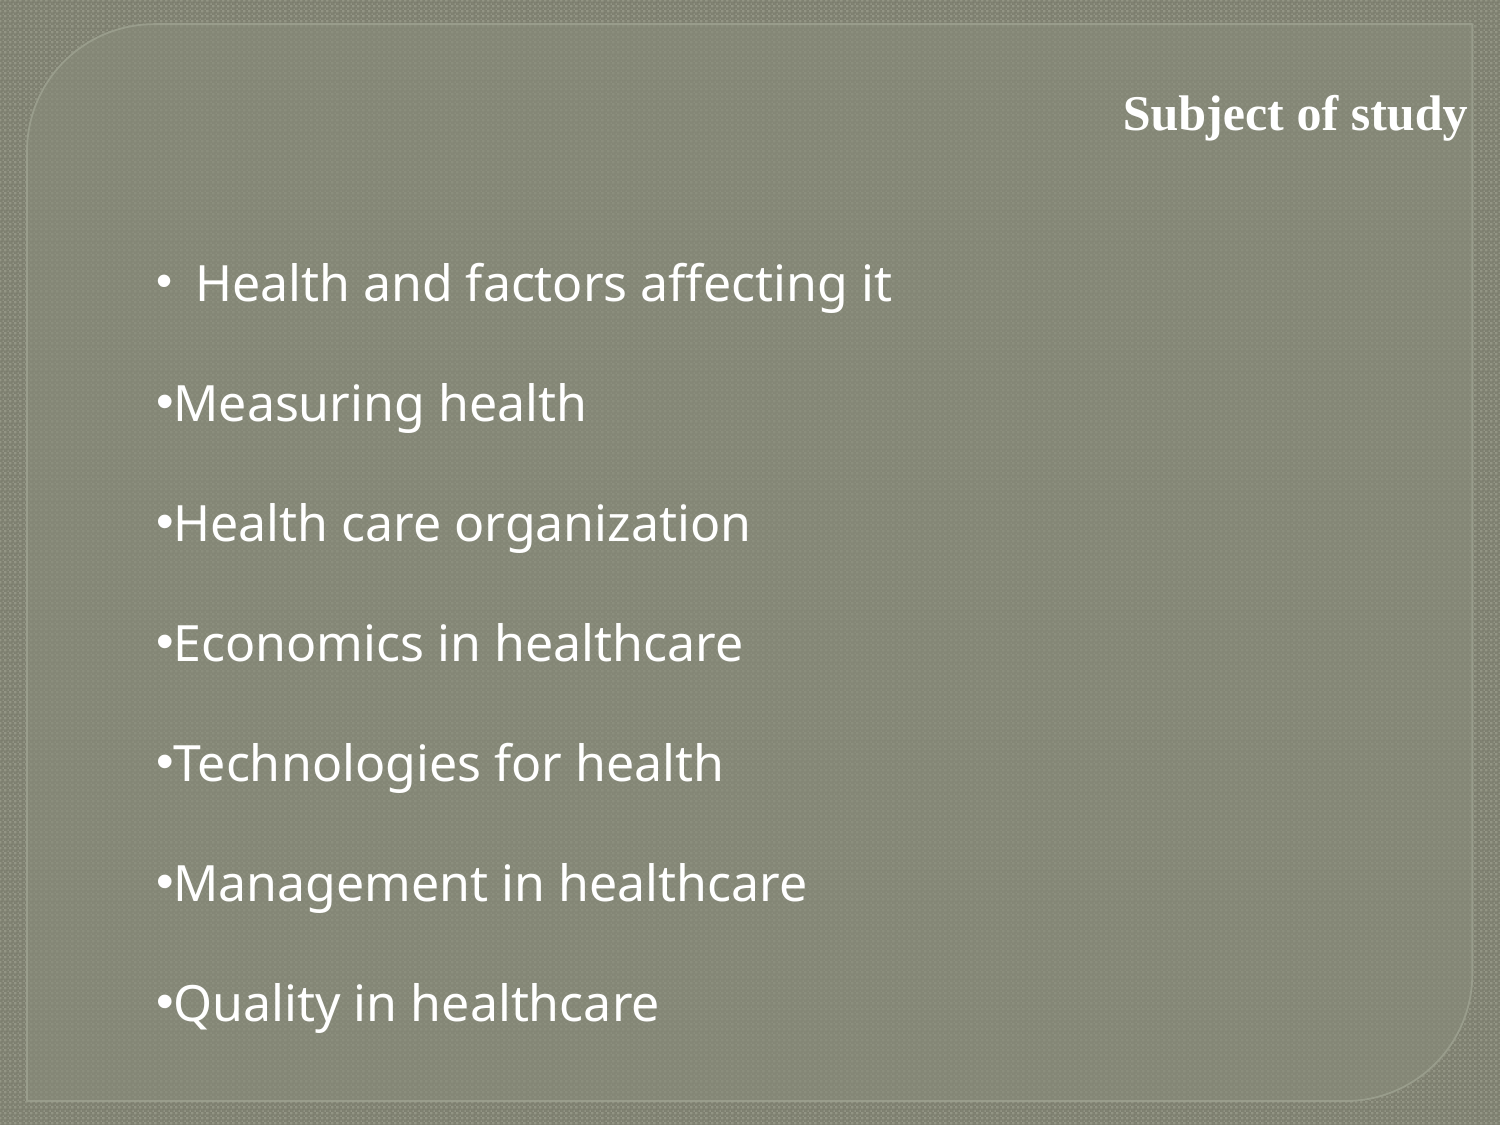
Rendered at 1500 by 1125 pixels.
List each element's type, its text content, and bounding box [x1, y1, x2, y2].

text_box Health and factors affecting it Measuring health Health care organization Economics in healthcare Technologies for health Management in healthcare Quality in healthcare [141, 243, 1270, 1125]
text_box Subject of study [181, 73, 1483, 148]
